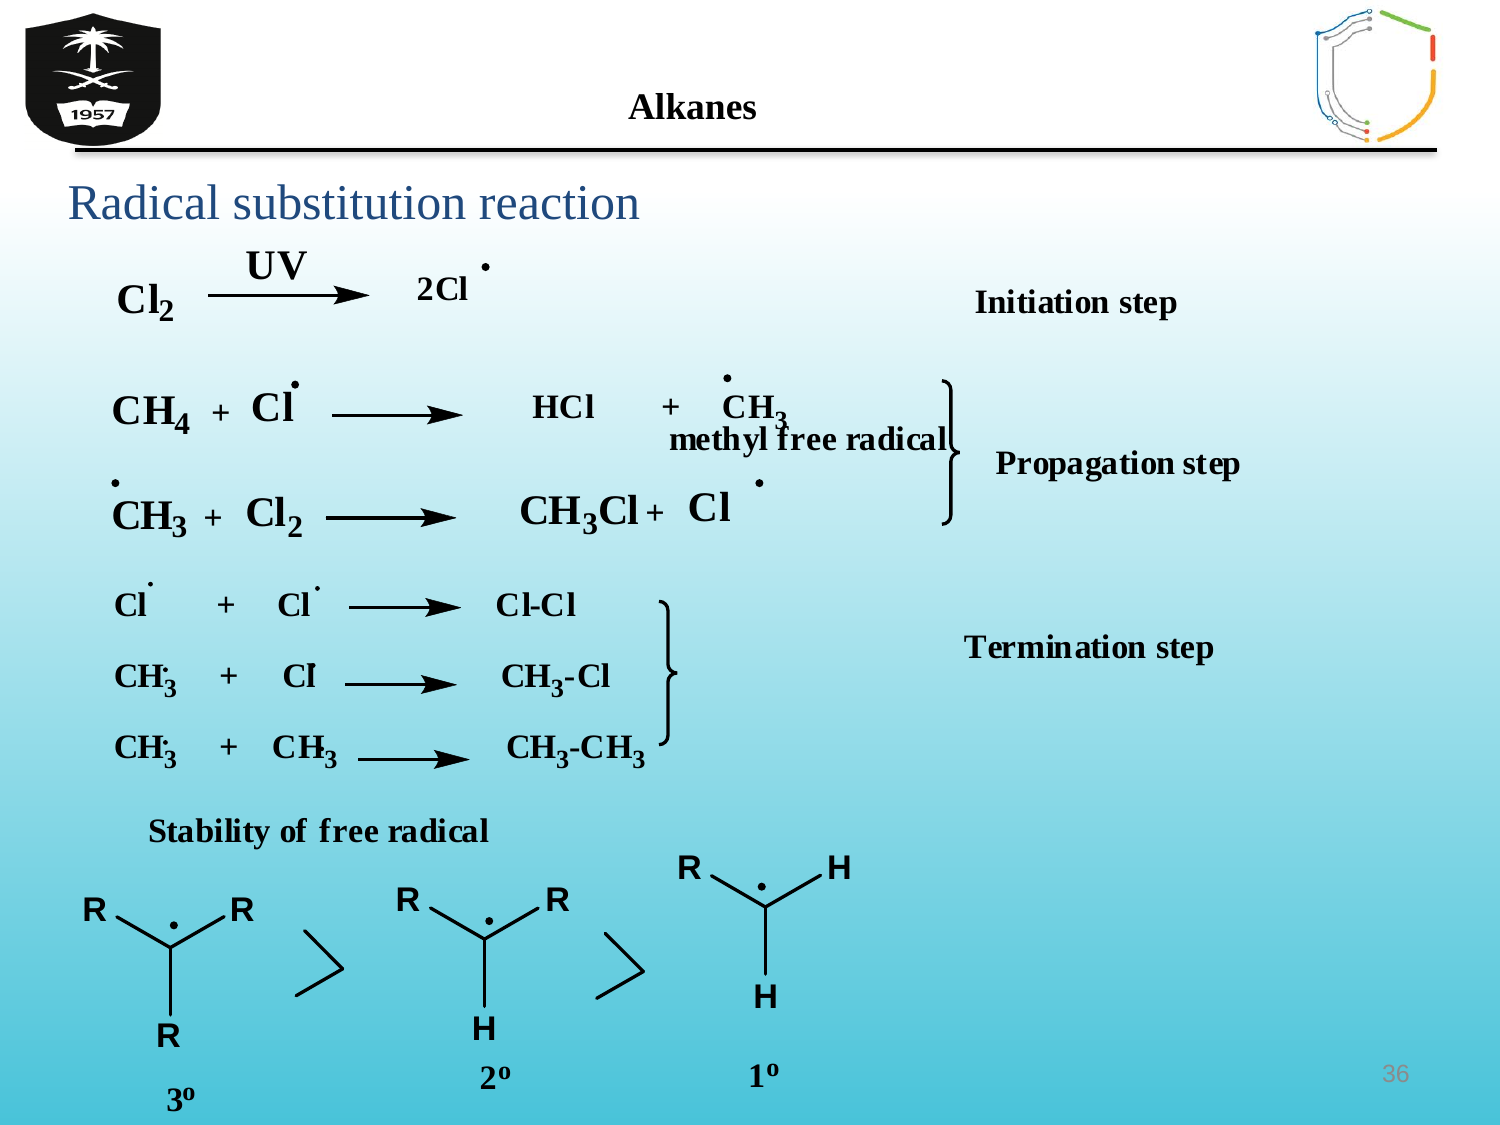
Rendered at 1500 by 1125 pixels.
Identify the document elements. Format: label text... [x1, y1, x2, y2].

text_box Alkanes [613, 74, 773, 135]
slide_number 36 [1251, 1042, 1425, 1103]
picture [24, 12, 163, 151]
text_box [74, 241, 1248, 1125]
text_box Radical substitution reaction [52, 162, 656, 238]
picture [1287, 0, 1463, 165]
